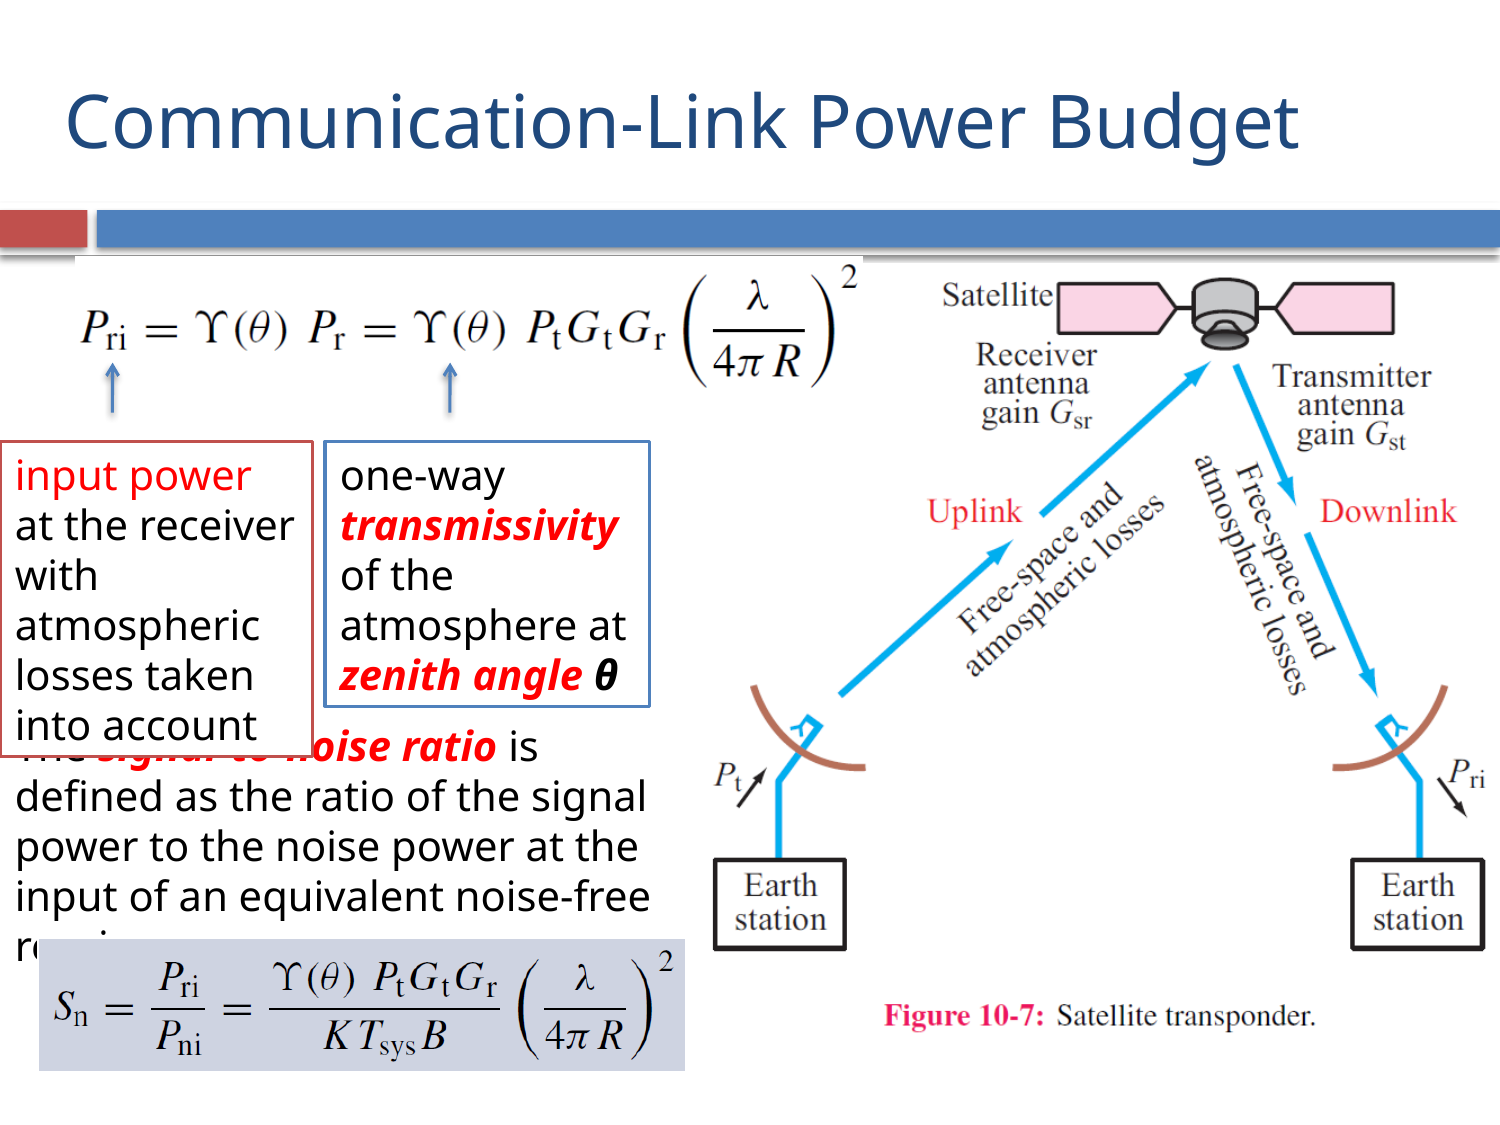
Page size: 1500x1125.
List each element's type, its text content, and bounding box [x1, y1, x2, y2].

text_box The signal-to-noise ratio is defined as the ratio of the signal power to the noise power at the input of an equivalent noise-free receiver [0, 712, 698, 978]
title Communication-Link Power Budget [50, 37, 1463, 200]
picture [74, 256, 863, 397]
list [704, 263, 1500, 1038]
text_box one-way transmissivity of the atmosphere at zenith angle θ [323, 440, 651, 708]
text_box input power at the receiver with atmospheric losses taken into account [0, 440, 314, 758]
picture [37, 937, 686, 1072]
